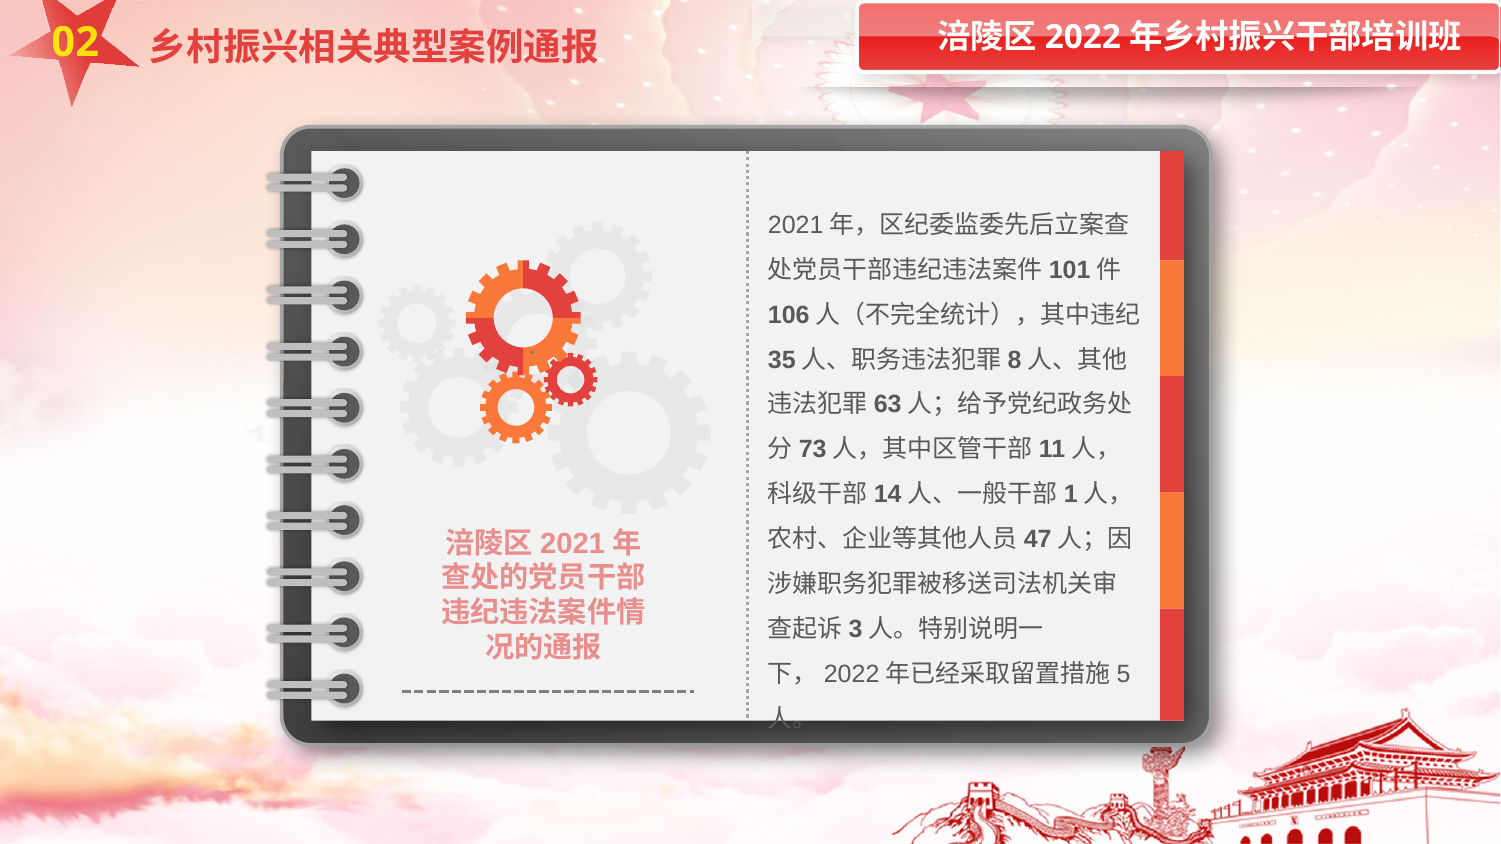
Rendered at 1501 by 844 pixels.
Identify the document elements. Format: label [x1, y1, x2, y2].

text_box [268, 126, 1211, 746]
picture [58, 0, 103, 7]
text_box [378, 221, 711, 515]
text_box [751, 0, 1501, 120]
picture [0, 0, 1501, 844]
text_box [30, 7, 644, 77]
